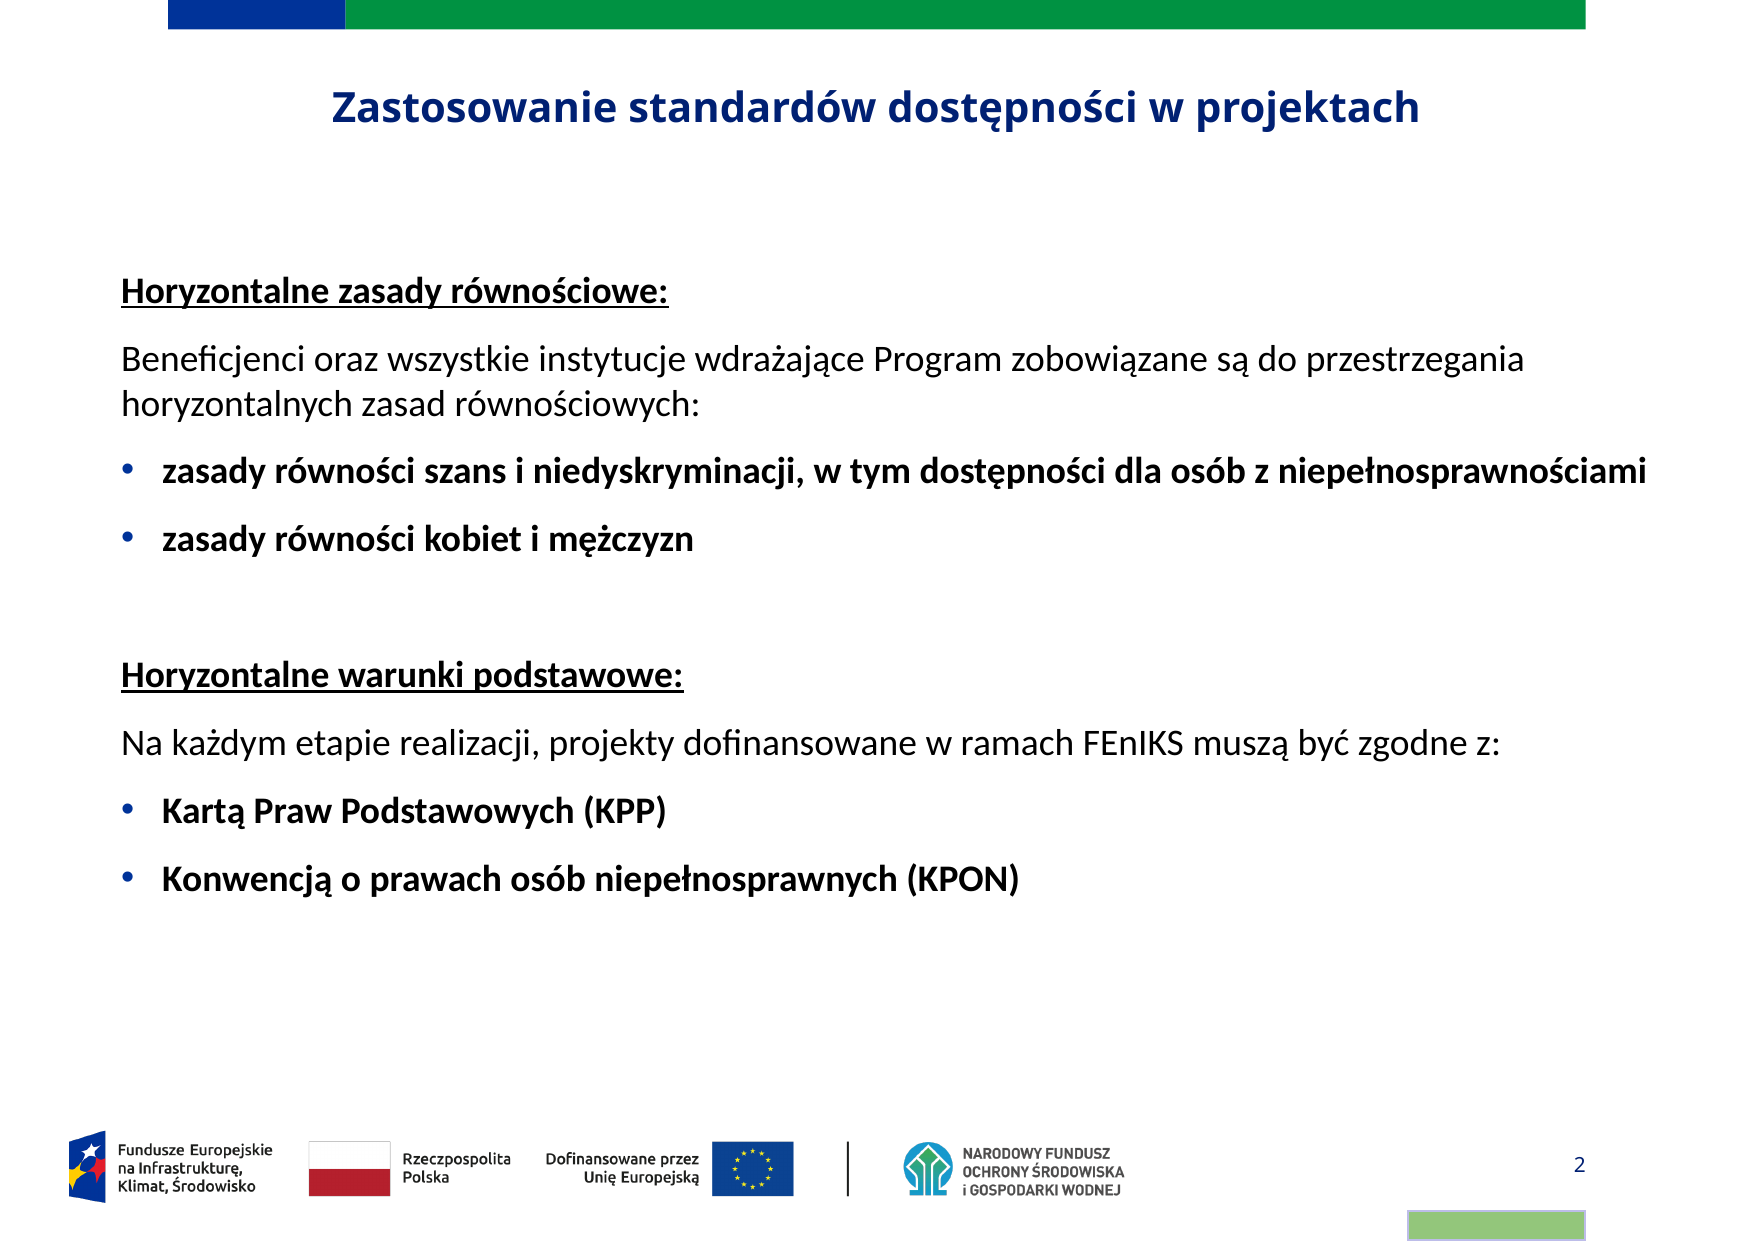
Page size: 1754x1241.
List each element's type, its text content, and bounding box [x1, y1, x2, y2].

text_box Horyzontalne zasady równościowe: Beneficjenci oraz wszystkie instytucje wdrażające Program zobowiązane są do przestrzegania horyzontalnych zasad równościowych: zasady równości szans i niedyskryminacji, w tym dostępności dla osób z niepełnosprawnościami zasady równości kobiet i mężczyzn Horyzontalne warunki podstawowe: Na każdym etapie realizacji, projekty dofinansowane w ramach FEnIKS muszą być zgodne z: Kartą Praw Podstawowych (KPP) Konwencją o prawach osób niepełnosprawnych (KPON) [120, 265, 1704, 1105]
title Zastosowanie standardów dostępności w projektach informacje [168, 59, 1586, 265]
picture [49, 1112, 1143, 1221]
slide_number 2 [1408, 1151, 1586, 1181]
